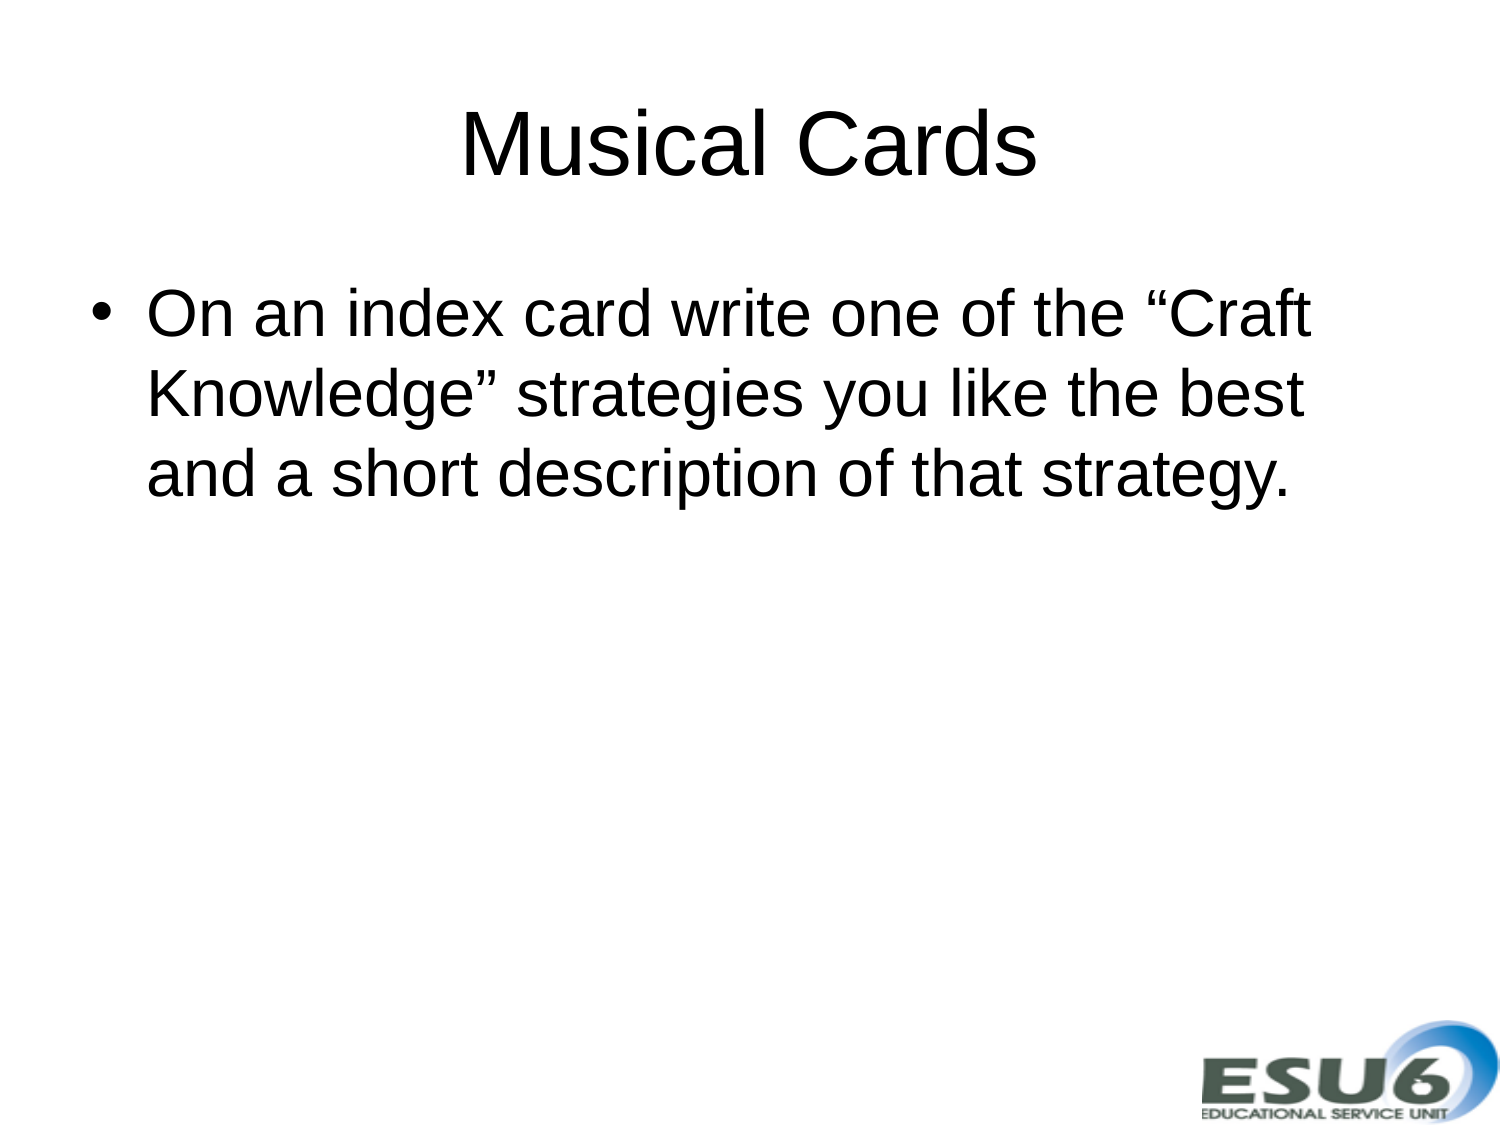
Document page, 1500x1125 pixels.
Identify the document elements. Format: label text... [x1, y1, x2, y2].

list On an index card write one of the “Craft Knowledge” strategies you like the best and a short description of that strategy. [75, 262, 1425, 1005]
title Musical Cards [75, 45, 1425, 233]
picture [1202, 1020, 1500, 1125]
